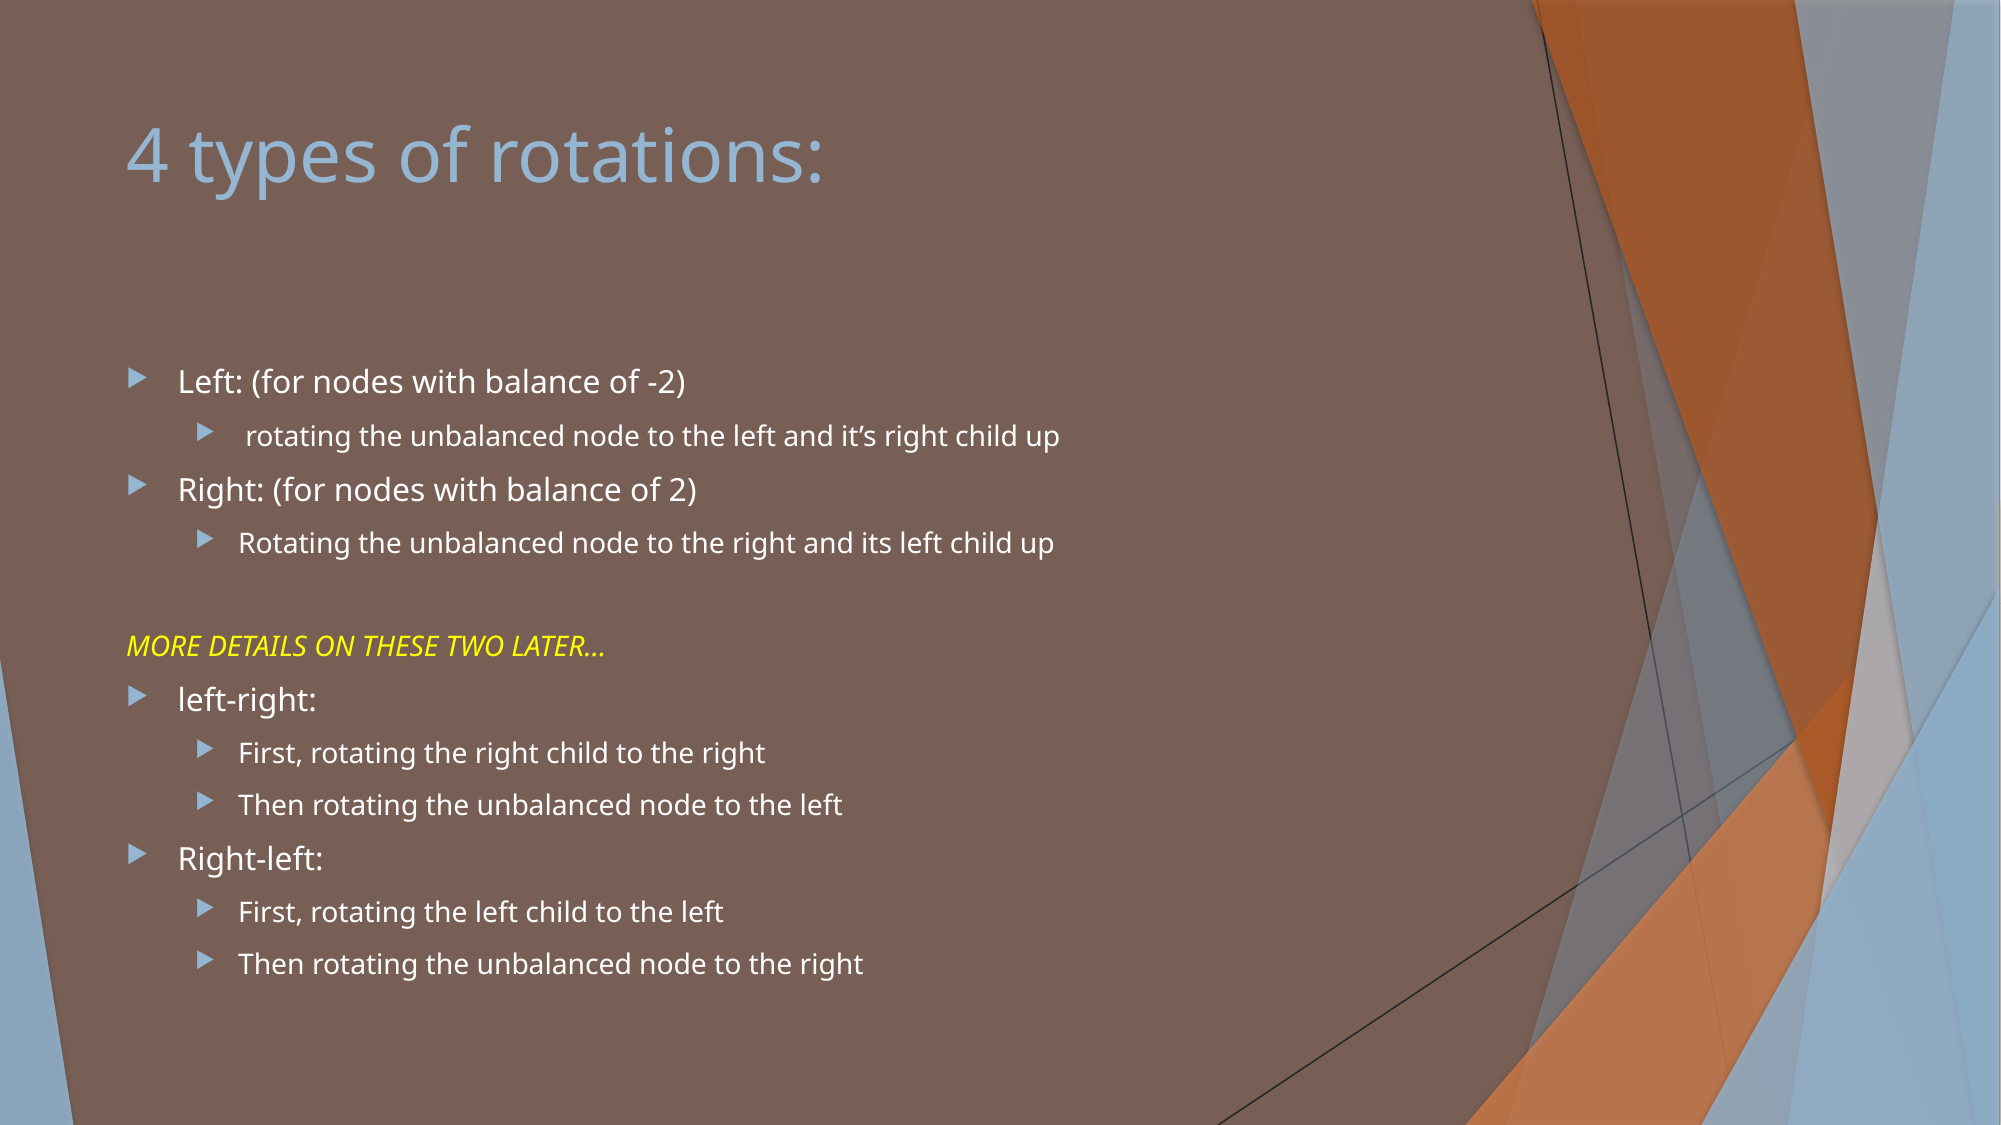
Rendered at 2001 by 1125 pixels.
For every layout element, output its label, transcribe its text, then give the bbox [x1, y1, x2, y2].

title 4 types of rotations: [111, 99, 1522, 317]
list Left: (for nodes with balance of -2) rotating the unbalanced node to the left and it’s right child up Right: (for nodes with balance of 2) Rotating the unbalanced node to the right and its left child up MORE DETAILS ON THESE TWO LATER… left-right: First, rotating the right child to the right Then rotating the unbalanced node to the left Right-left: First, rotating the left child to the left Then rotating the unbalanced node to the right [111, 354, 1522, 992]
